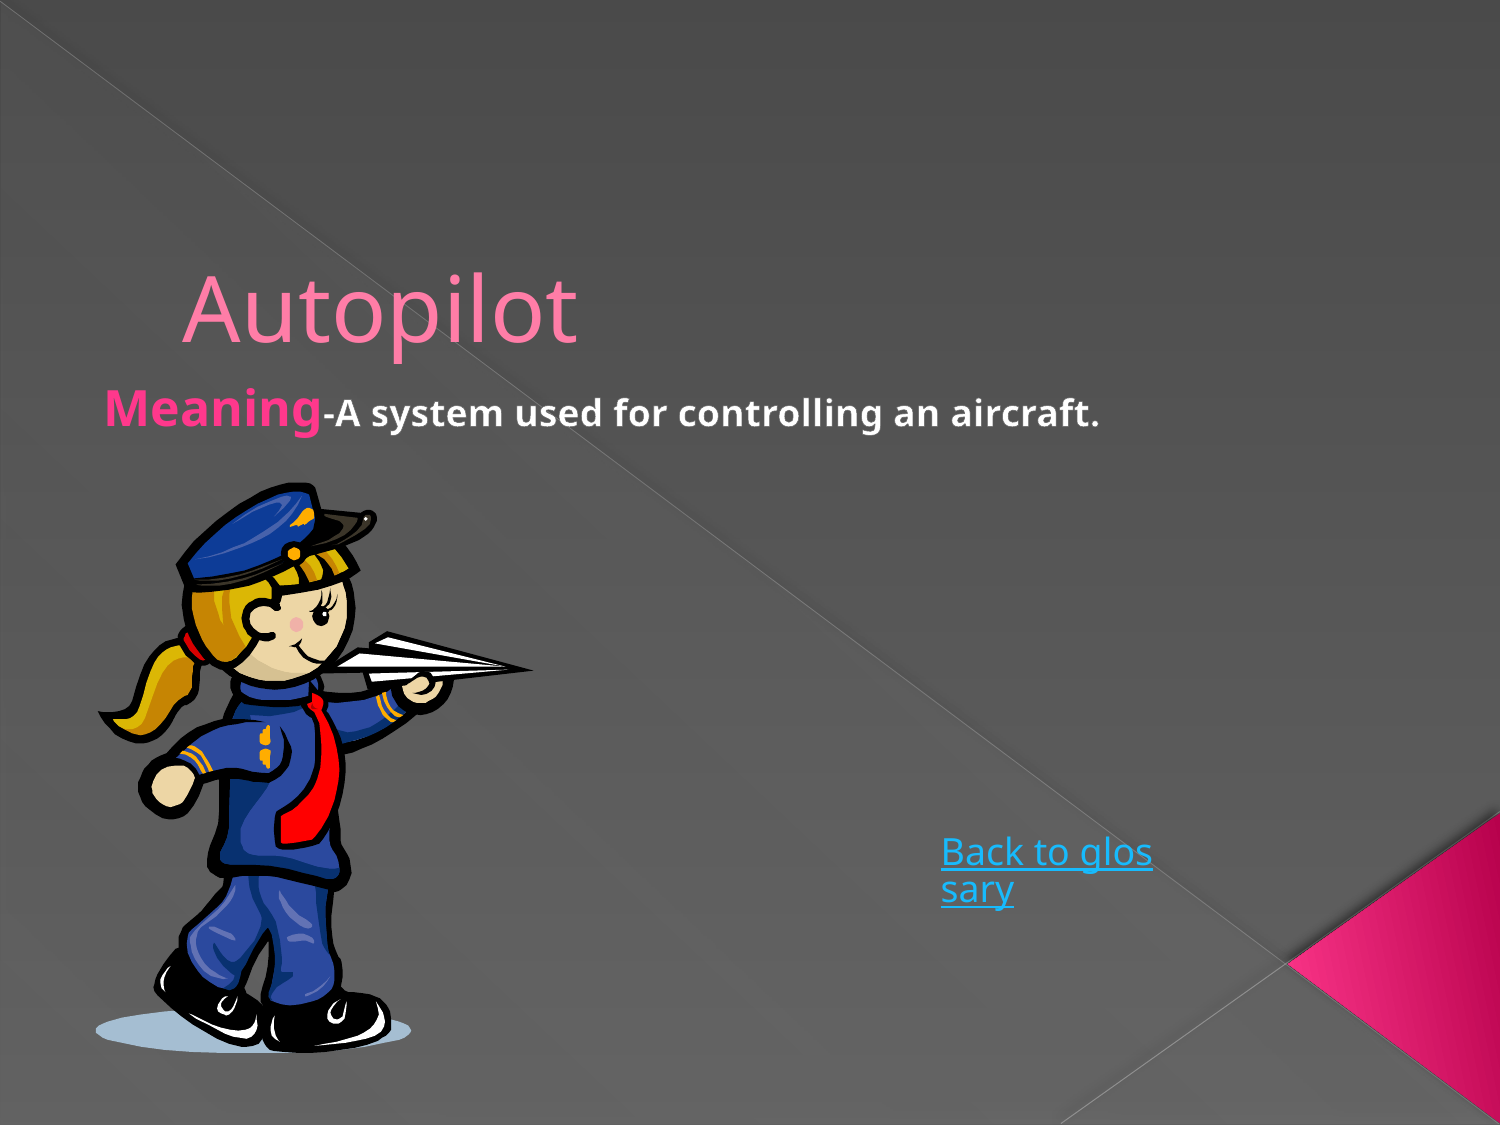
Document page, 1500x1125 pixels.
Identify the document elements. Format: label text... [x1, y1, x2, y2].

title Autopilot [88, 127, 1412, 369]
picture [93, 480, 536, 1056]
text_box Back to glossary [925, 820, 1172, 887]
subtitle Meaning-A system used for controlling an aircraft. [88, 369, 1412, 657]
